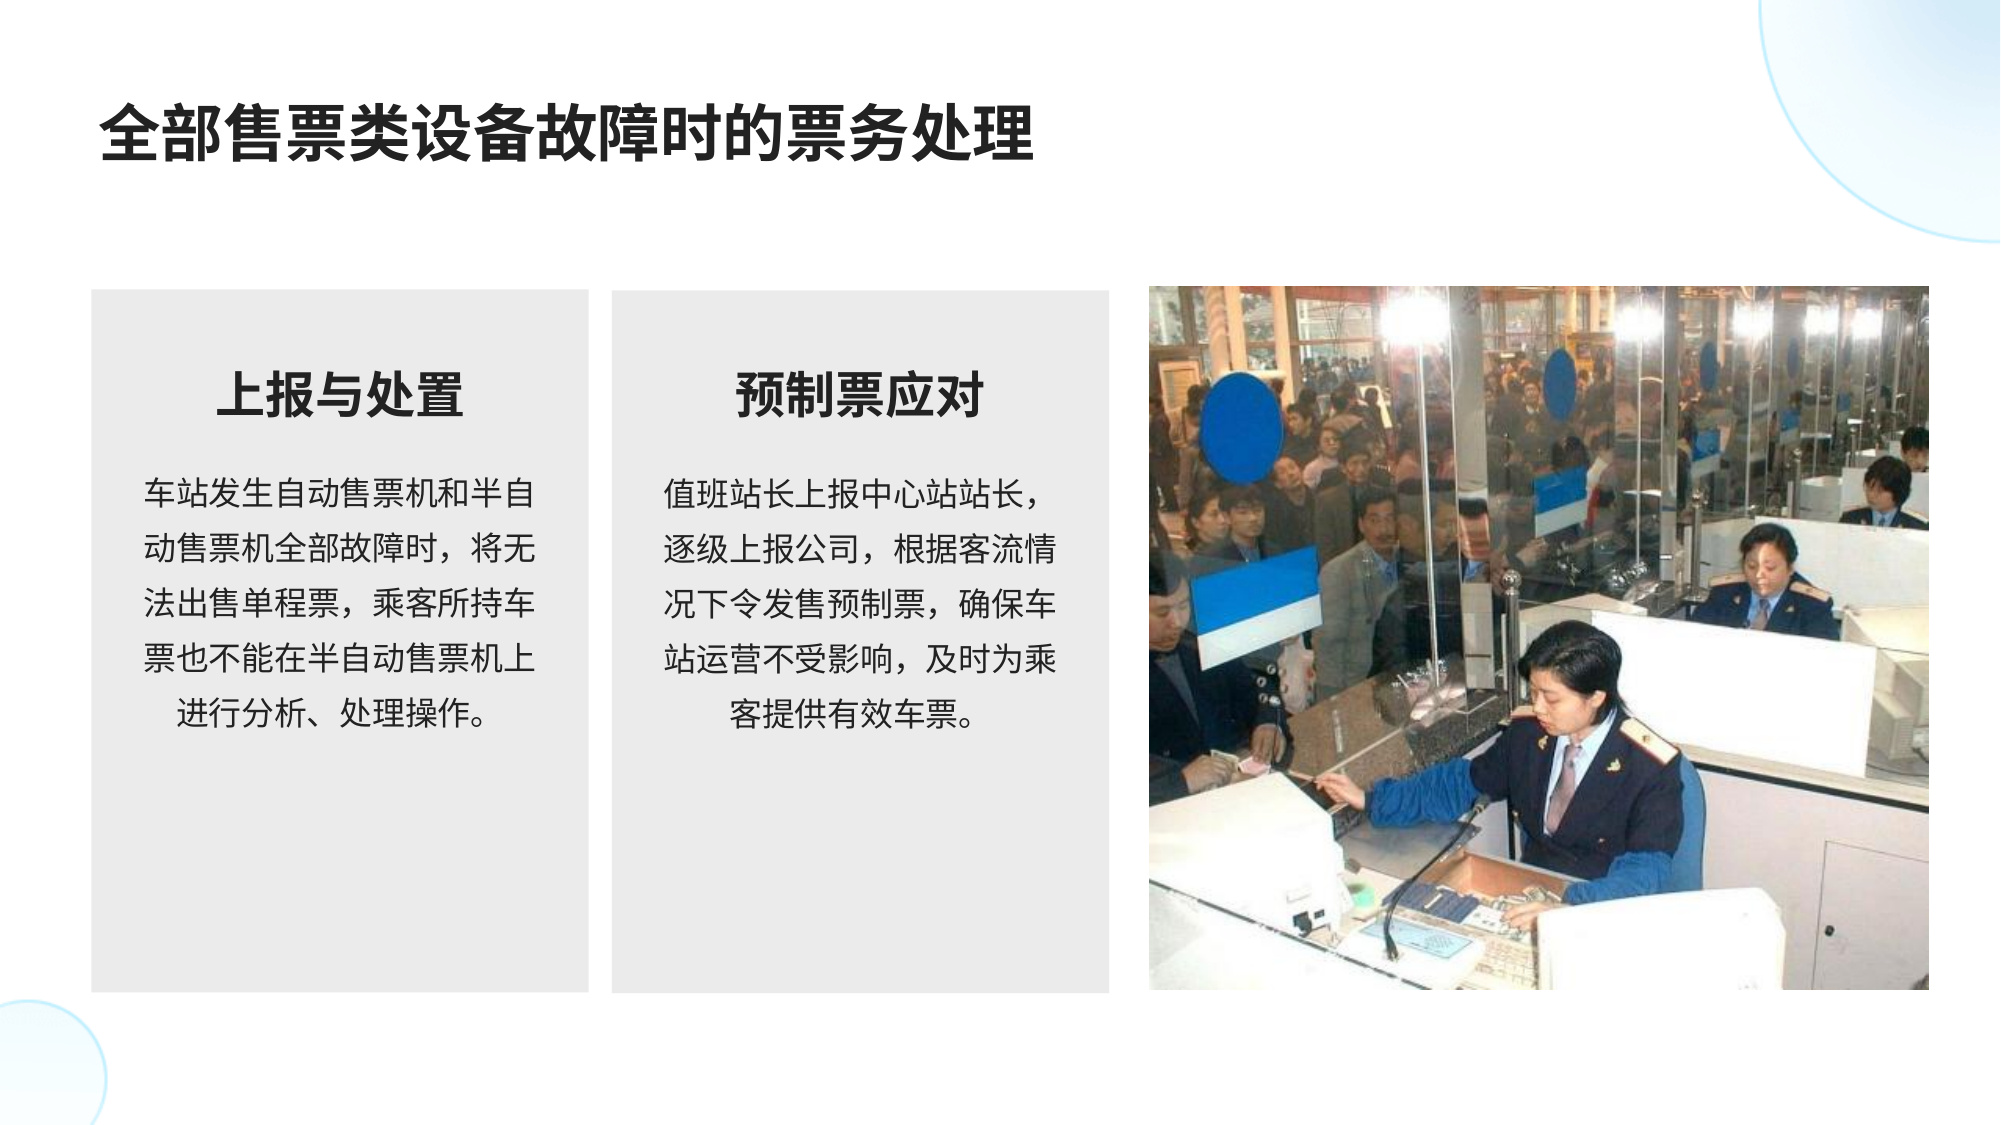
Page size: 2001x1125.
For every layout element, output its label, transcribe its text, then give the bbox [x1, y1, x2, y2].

text_box 车站发生自动售票机和半自动售票机全部故障时，将无法出售单程票，乘客所持车票也不能在半自动售票机上进行分析、处理操作。 [122, 451, 557, 932]
text_box 预制票应对 [643, 333, 1078, 441]
text_box [91, 289, 589, 993]
text_box 全部售票类设备故障时的票务处理 [78, 43, 1922, 189]
text_box 值班站长上报中心站站长，逐级上报公司，根据客流情况下令发售预制票，确保车站运营不受影响，及时为乘客提供有效车票。 [643, 452, 1078, 933]
text_box [611, 290, 1110, 994]
text_box 上报与处置 [122, 333, 557, 441]
picture [0, 0, 2001, 1125]
